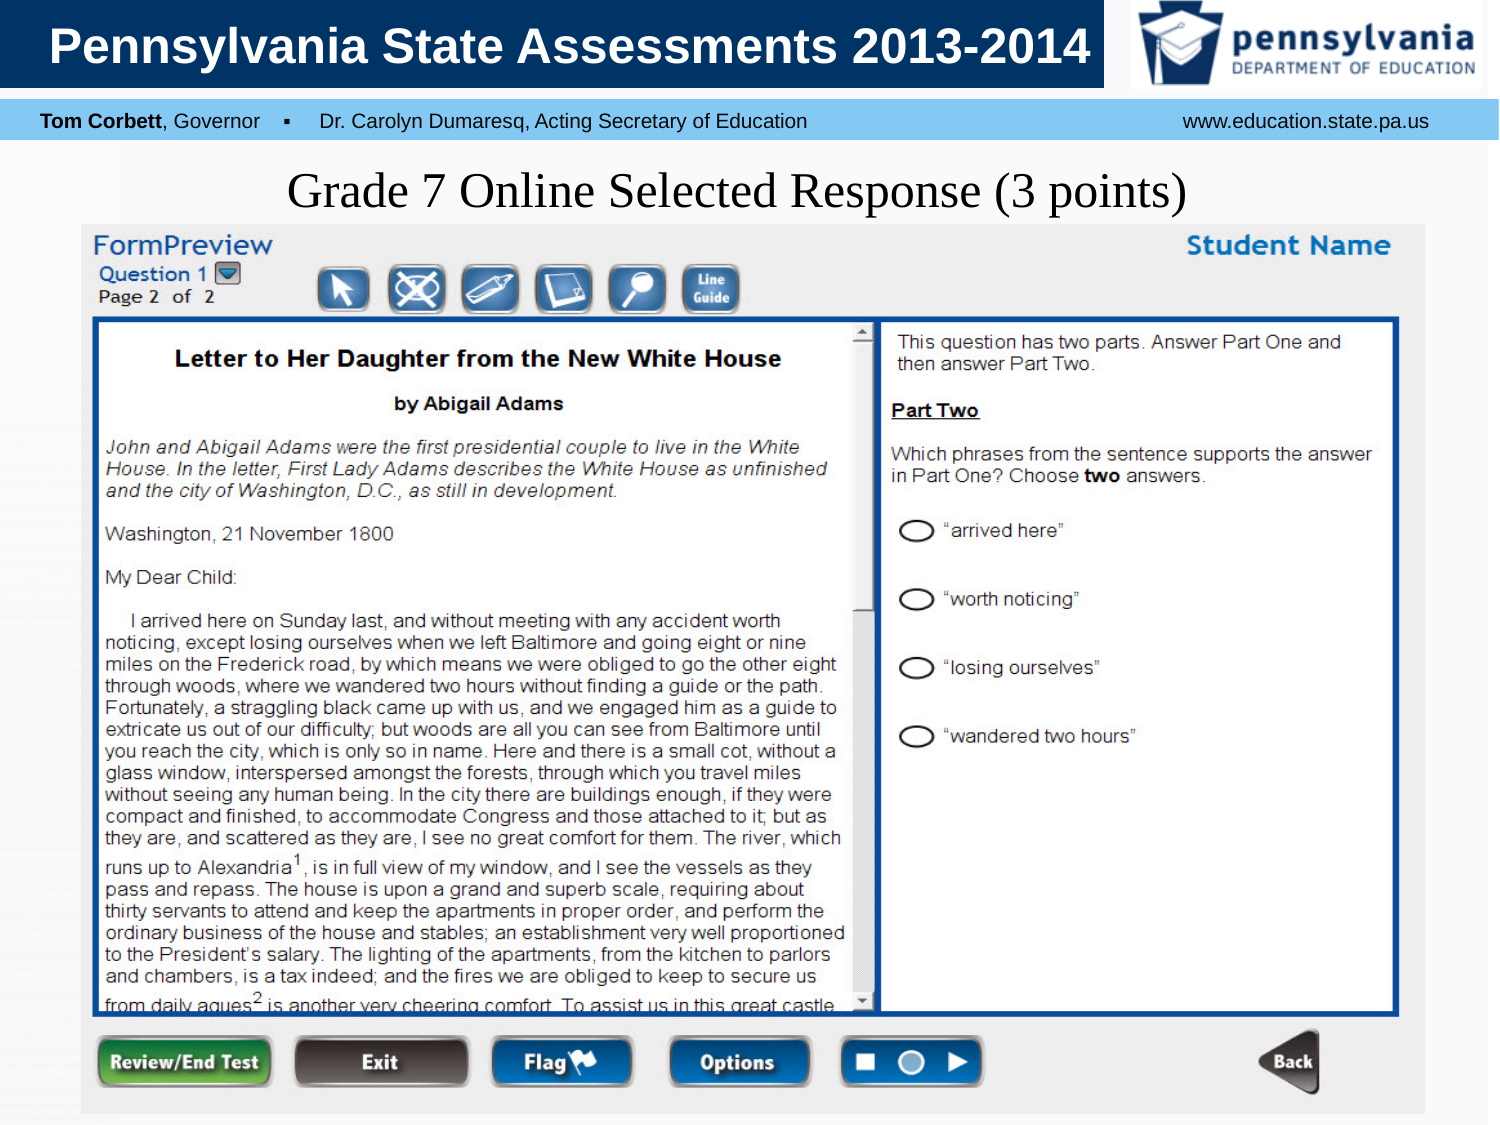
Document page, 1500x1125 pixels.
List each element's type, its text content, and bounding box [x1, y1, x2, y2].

picture [0, 0, 1488, 99]
list Grade 7 Online Selected Response (3 points) [62, 149, 1413, 263]
picture [0, 140, 1488, 1125]
